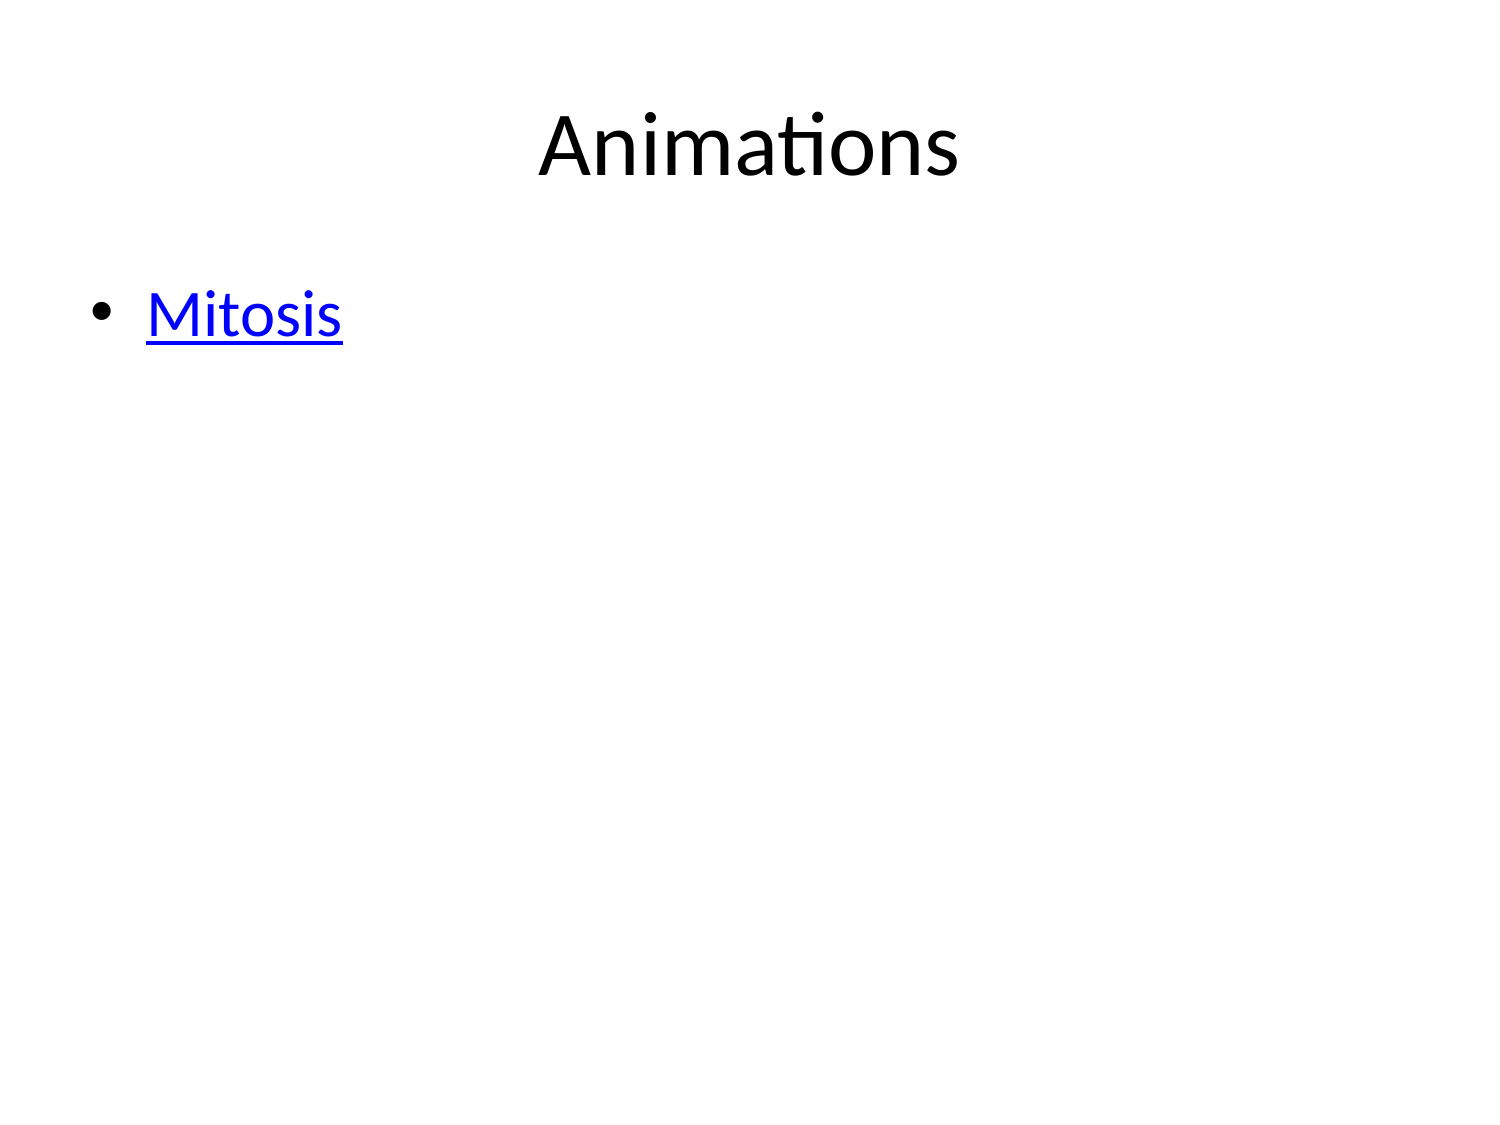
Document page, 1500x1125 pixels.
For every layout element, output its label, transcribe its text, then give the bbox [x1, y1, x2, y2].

title Animations [75, 45, 1425, 233]
list Mitosis [75, 262, 1425, 1005]
